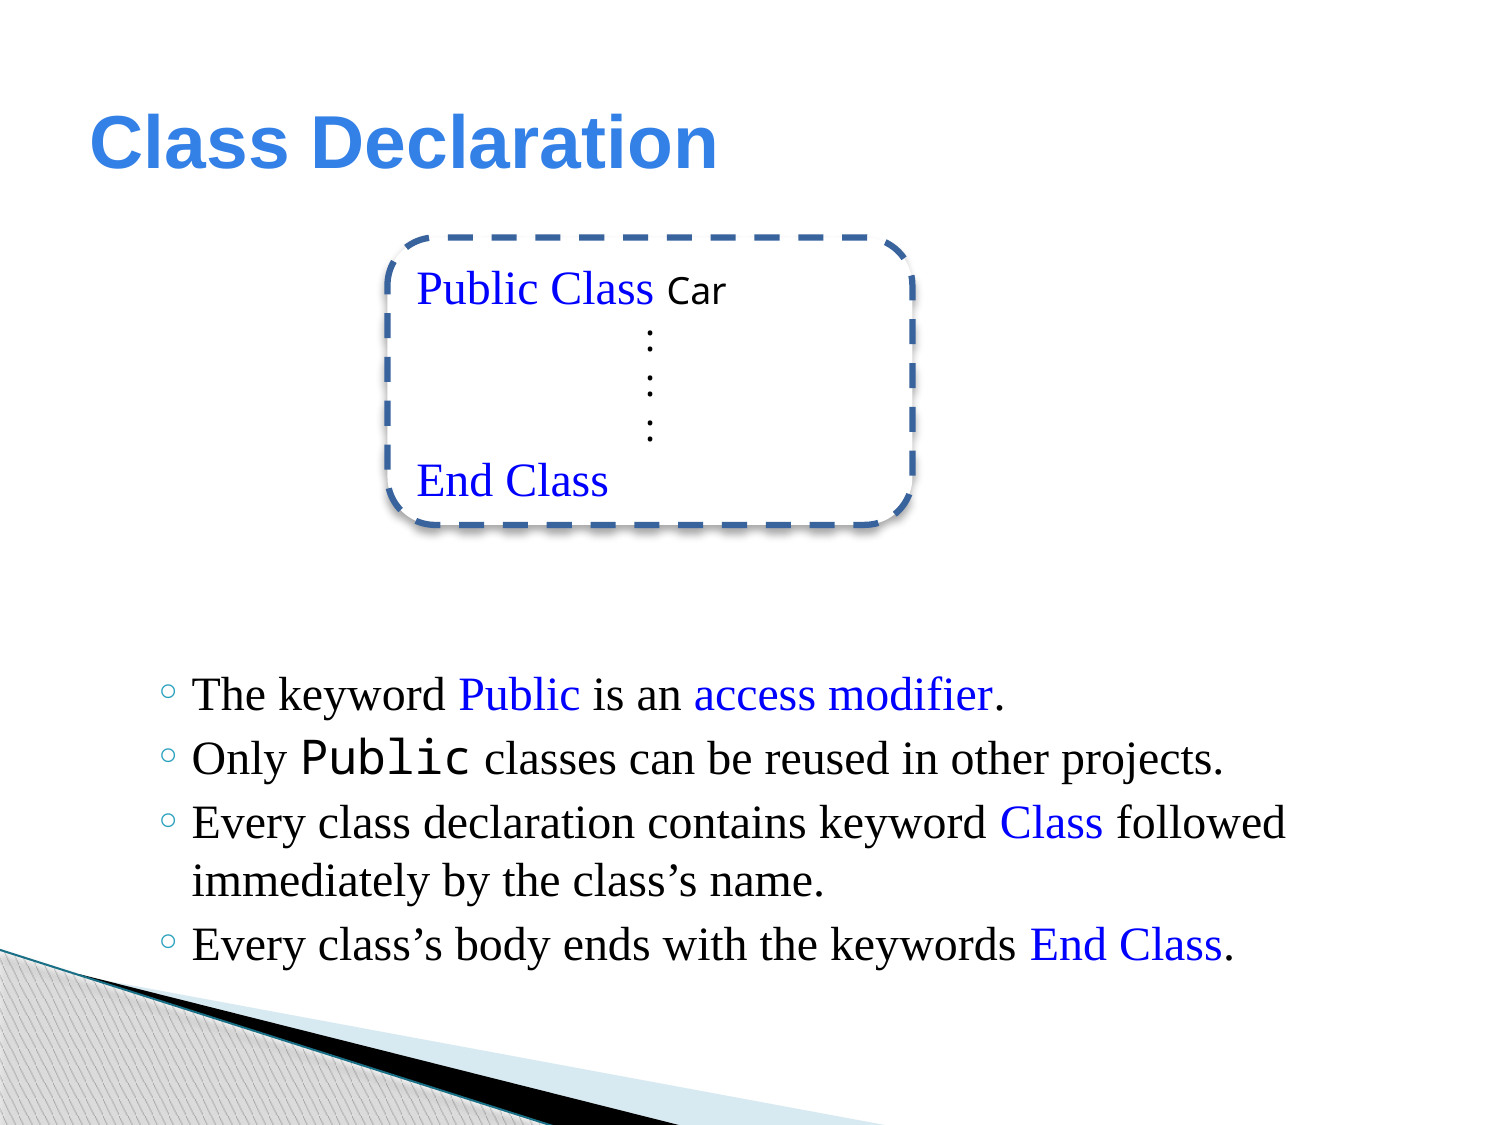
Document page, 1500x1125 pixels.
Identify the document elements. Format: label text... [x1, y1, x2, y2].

list The keyword Public is an access modifier. Only Public classes can be reused in other projects. Every class declaration contains keyword Class followed immediately by the class’s name. Every class’s body ends with the keywords End Class. [75, 243, 1425, 986]
title Class Declaration [75, 45, 1425, 233]
text_box Public Class Car : : : End Class [386, 236, 914, 526]
